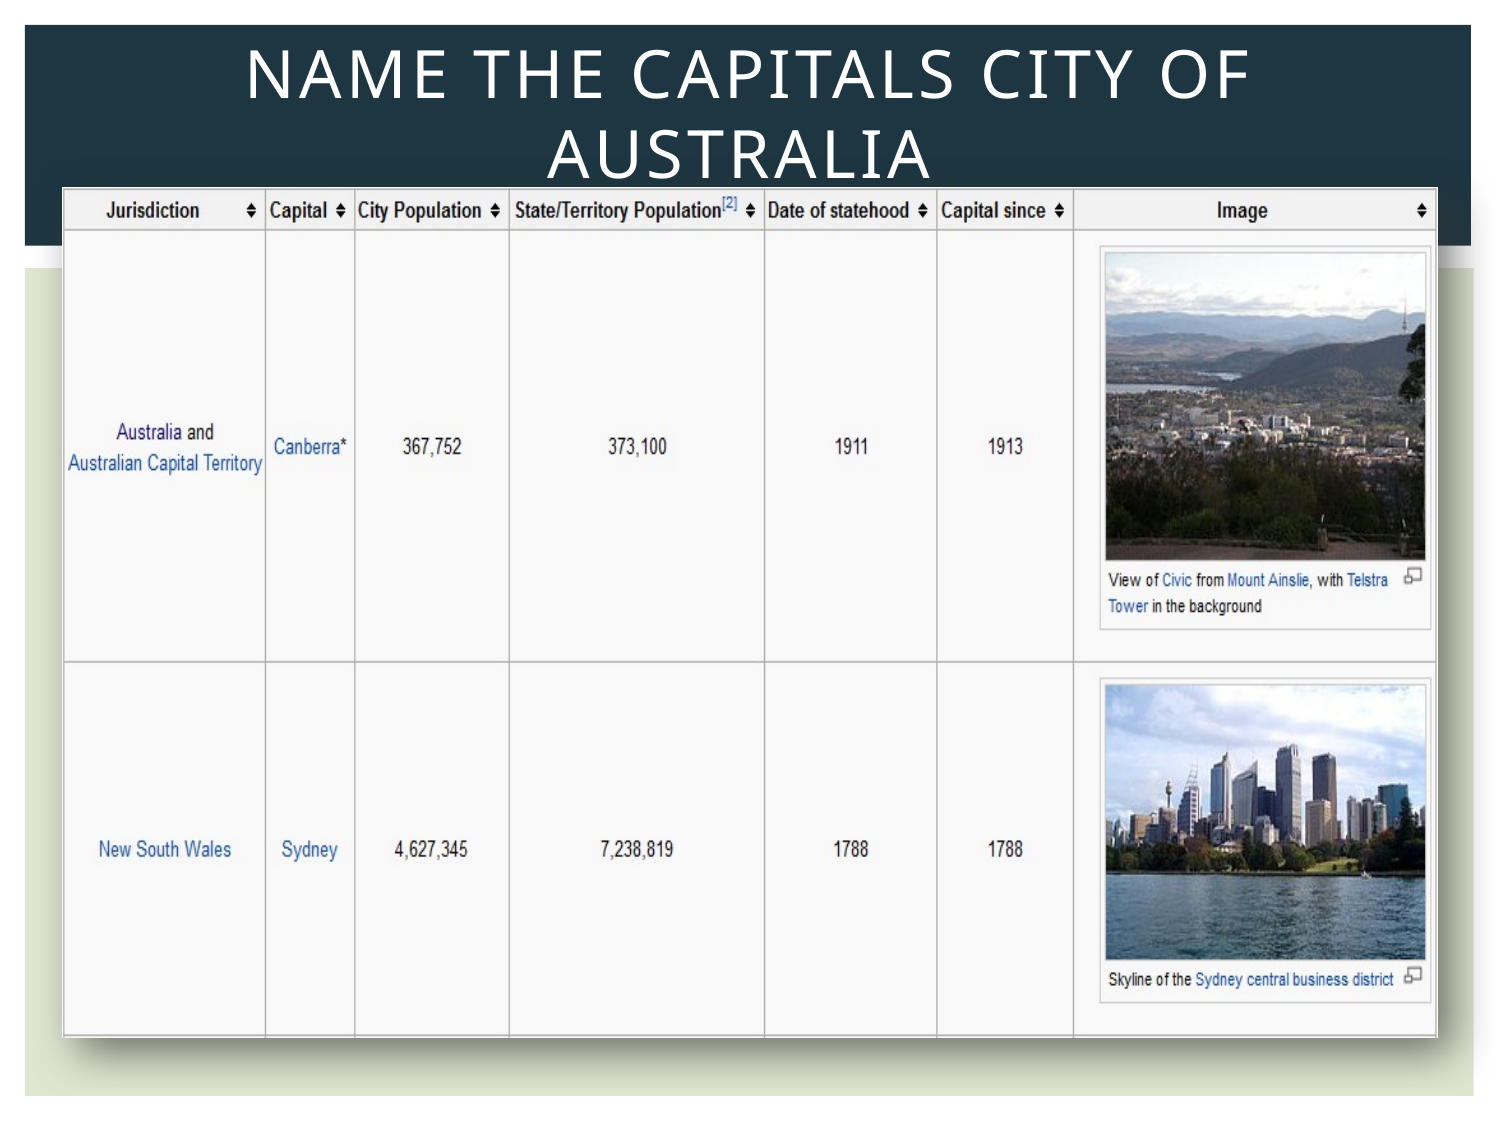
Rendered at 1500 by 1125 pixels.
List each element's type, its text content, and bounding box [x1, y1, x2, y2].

title Name the capitals city of australia [62, 24, 1438, 187]
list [62, 187, 1438, 1038]
